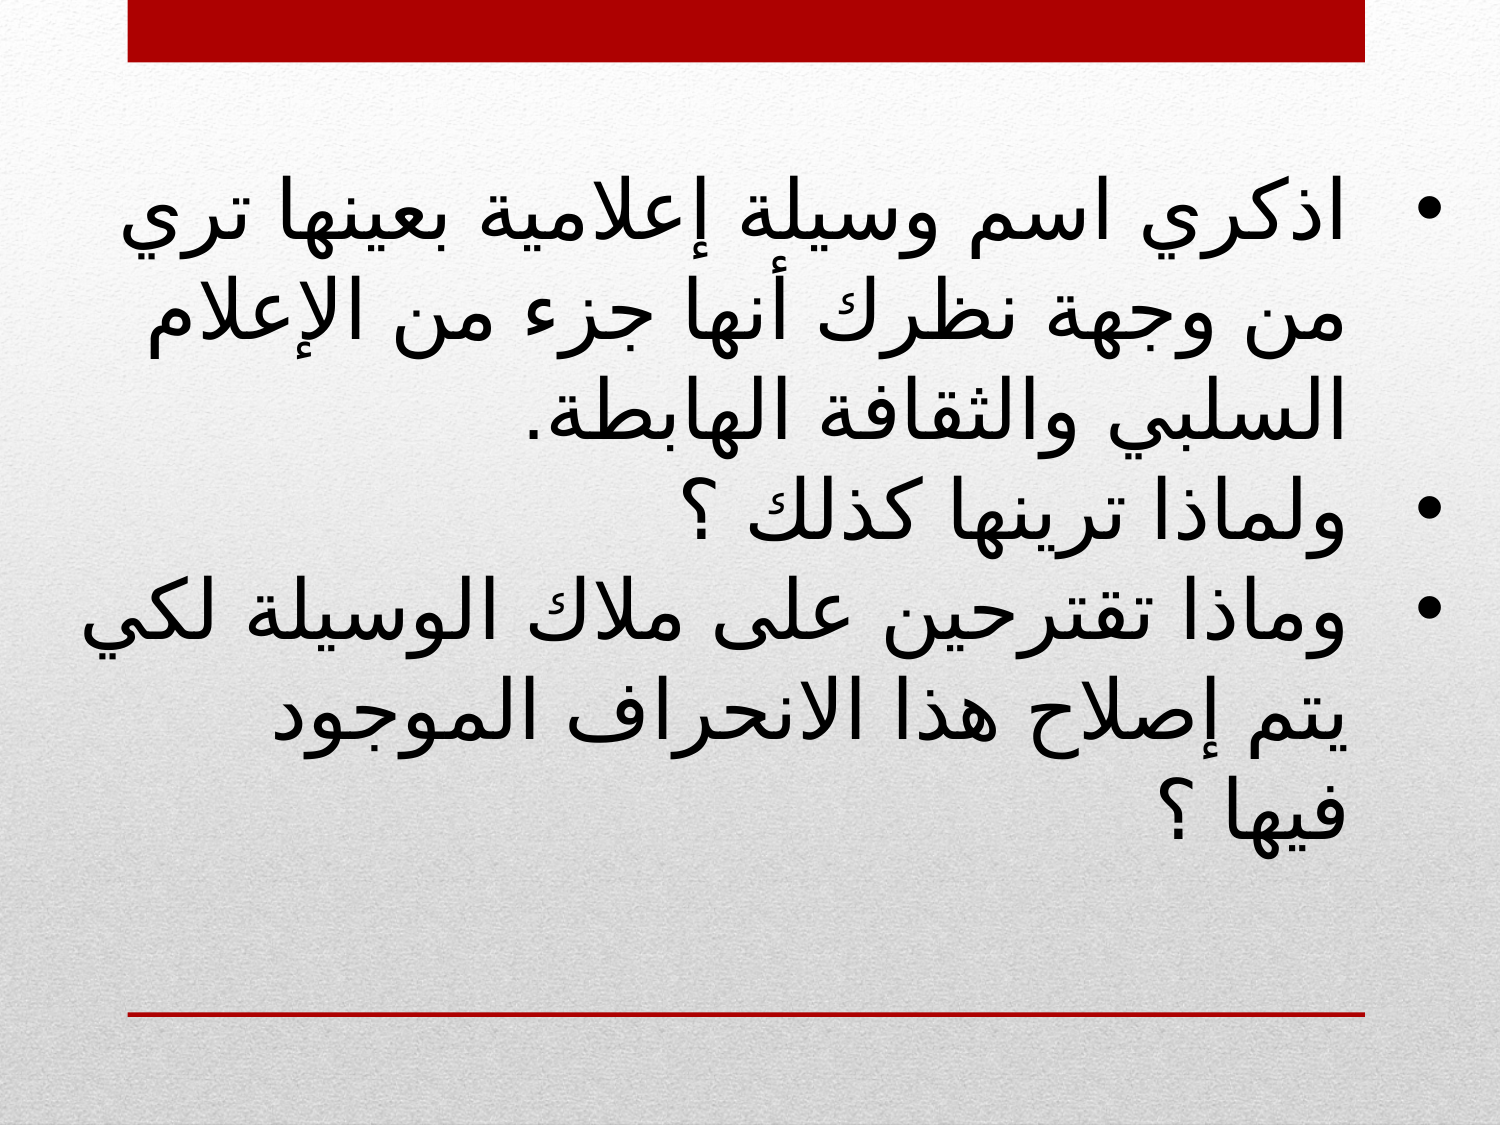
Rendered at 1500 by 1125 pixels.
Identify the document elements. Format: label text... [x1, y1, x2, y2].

text_box اذكري اسم وسيلة إعلامية بعينها تري من وجهة نظرك أنها جزء من الإعلام السلبي والثقافة الهابطة. ولماذا ترينها كذلك ؟ وماذا تقترحين على ملاك الوسيلة لكي يتم إصلاح هذا الانحراف الموجود فيها ؟ [41, 149, 1459, 864]
